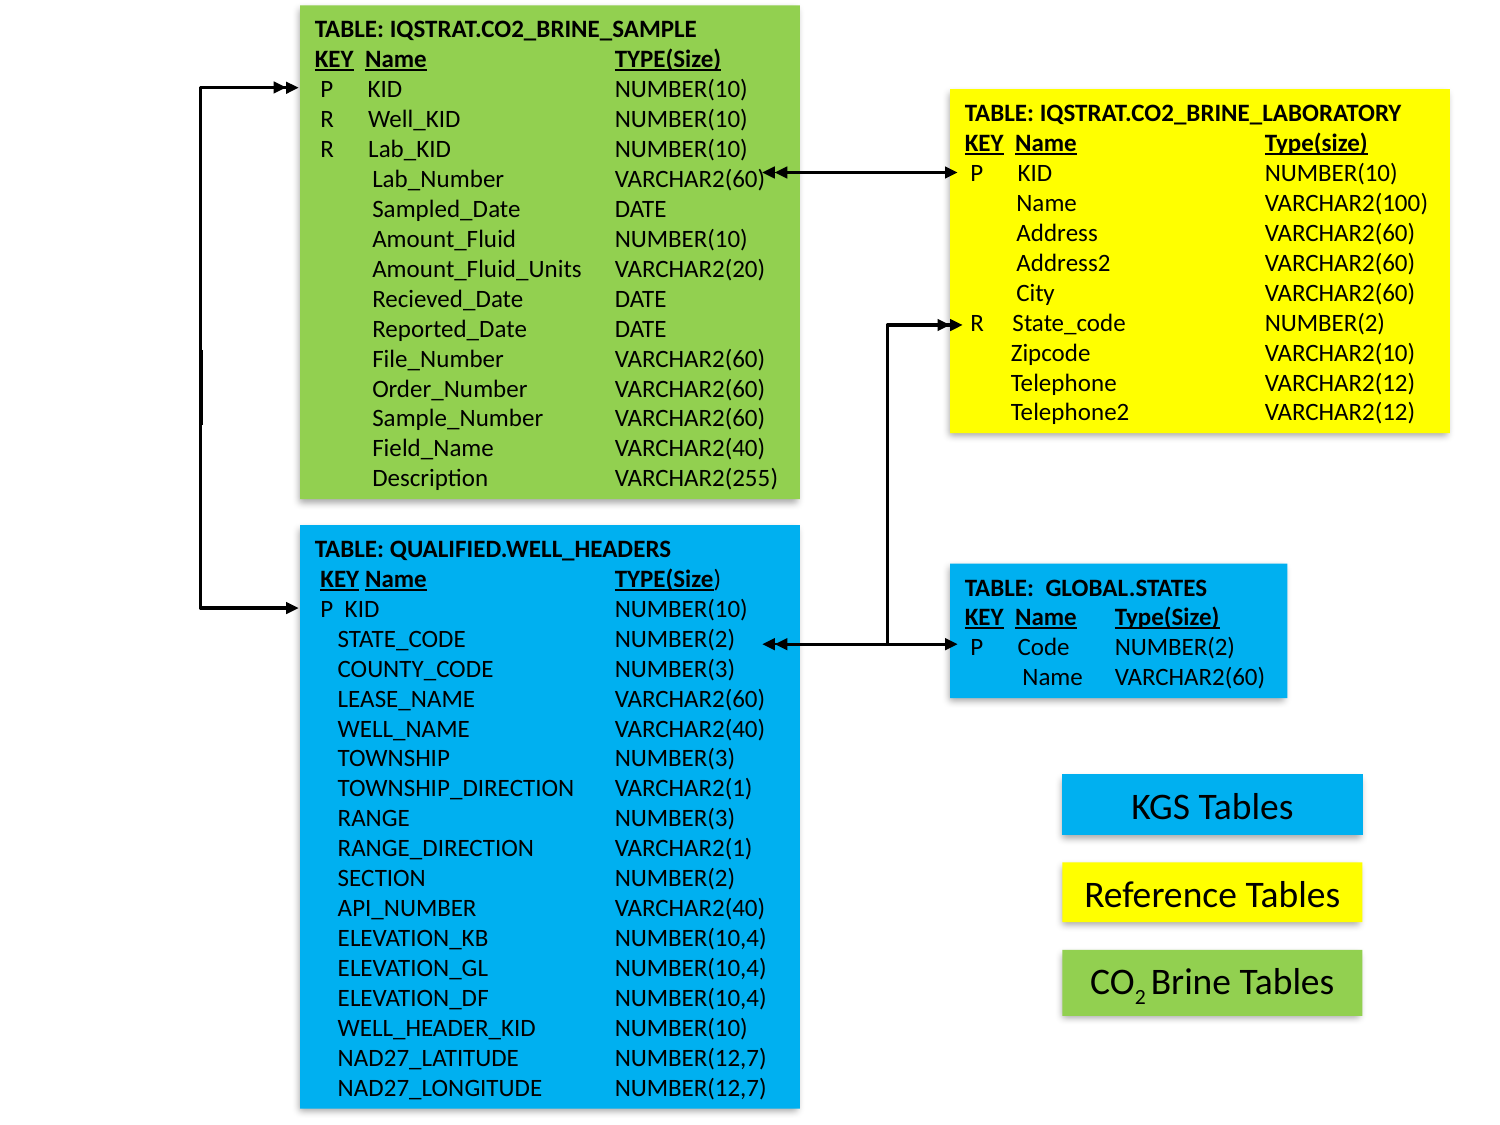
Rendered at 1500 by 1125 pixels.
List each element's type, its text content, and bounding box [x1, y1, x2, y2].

text_box TABLE: GLOBAL.STATES KEY Name Type(Size) P Code NUMBER(2) Name VARCHAR2(60) [950, 563, 1288, 699]
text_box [115, 171, 383, 271]
text_box TABLE: IQSTRAT.CO2_BRINE_SAMPLE KEY Name TYPE(Size) P KID NUMBER(10) R Well_KID NUMBER(10) R Lab_KID NUMBER(10) Lab_Number VARCHAR2(60) Sampled_Date DATE Amount_Fluid NUMBER(10) Amount_Fluid_Units VARCHAR2(20) Recieved_Date DATE Reported_Date DATE File_Number VARCHAR2(60) Order_Number VARCHAR2(60) Sample_Number VARCHAR2(60) Field_Name VARCHAR2(40) Description VARCHAR2(255) [300, 5, 800, 500]
text_box CO2 Brine Tables [1062, 949, 1363, 1016]
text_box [787, 424, 1063, 500]
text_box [157, 467, 342, 566]
text_box TABLE: QUALIFIED.WELL_HEADERS KEY Name TYPE(Size) P KID NUMBER(10) STATE_CODE NUMBER(2) COUNTY_CODE NUMBER(3) LEASE_NAME VARCHAR2(60) WELL_NAME VARCHAR2(40) TOWNSHIP NUMBER(3) TOWNSHIP_DIRECTION VARCHAR2(1) RANGE NUMBER(3) RANGE_DIRECTION VARCHAR2(1) SECTION NUMBER(2) API_NUMBER VARCHAR2(40) ELEVATION_KB NUMBER(10,4) ELEVATION_GL NUMBER(10,4) ELEVATION_DF NUMBER(10,4) WELL_HEADER_KID NUMBER(10) NAD27_LATITUDE NUMBER(12,7) NAD27_LONGITUDE NUMBER(12,7) [300, 525, 800, 1109]
text_box KGS Tables [1062, 774, 1363, 835]
text_box Reference Tables [1062, 862, 1363, 923]
text_box TABLE: IQSTRAT.CO2_BRINE_LABORATORY KEY Name Type(size) P KID NUMBER(10) Name VARCHAR2(100) Address VARCHAR2(60) Address2 VARCHAR2(60) City VARCHAR2(60) R State_code NUMBER(2) Zipcode VARCHAR2(10) Telephone VARCHAR2(12) Telephone2 VARCHAR2(12) [950, 89, 1450, 434]
